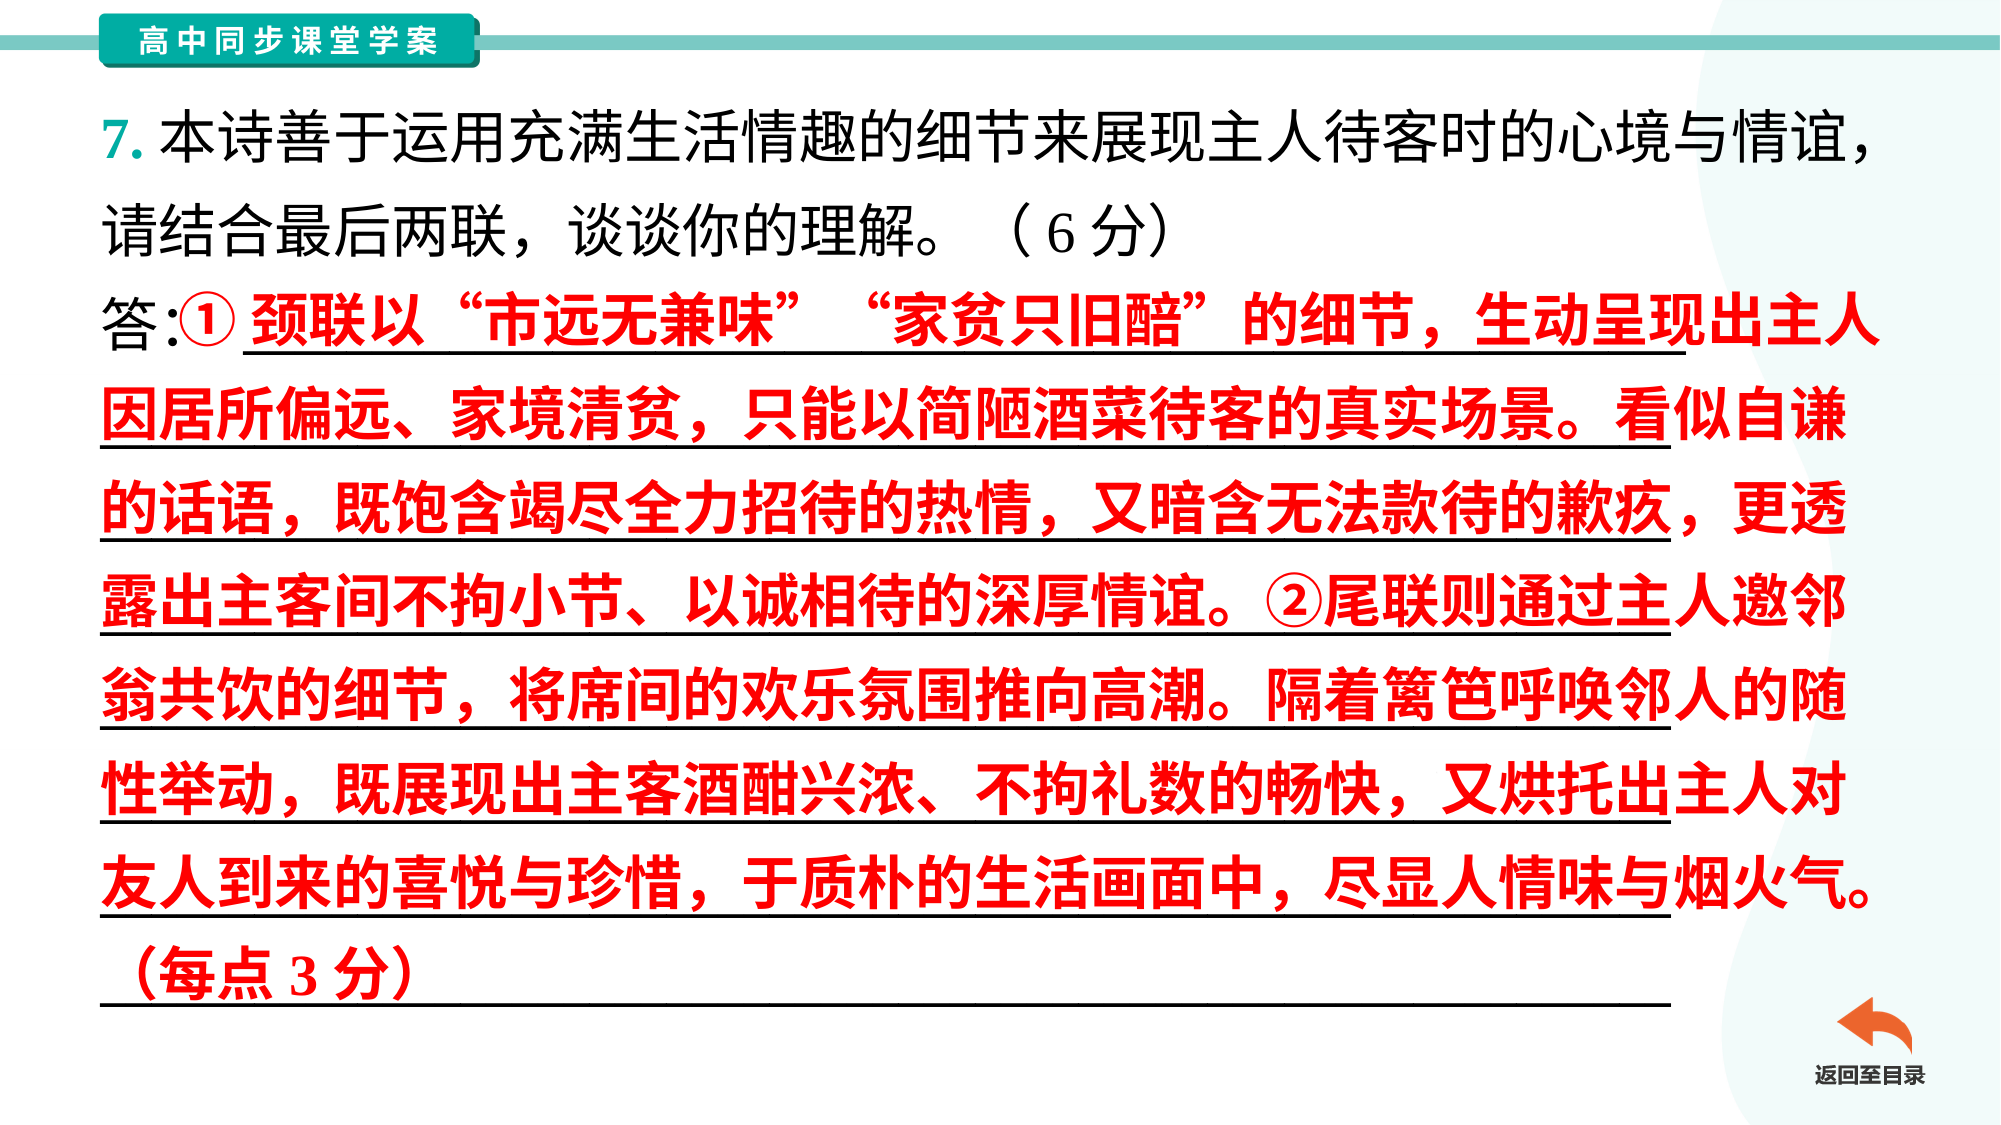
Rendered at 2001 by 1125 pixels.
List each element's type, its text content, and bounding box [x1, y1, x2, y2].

text_box 7.本诗善于运用充满生活情趣的细节来展现主人待客时的心境与情谊， 请结合最后两联，谈谈你的理解。（6分） 答： ________________________________________________________ _____________________________________________________________ _____________________________________________________________ _____________________________________________________________ _____________________________________________________________ _____________________________________________________________ _____________________________________________________________ _____________________________________________________________ [100, 76, 1899, 259]
picture [0, 0, 2000, 1125]
text_box ①颈联以“市远无兼味”“家贫只旧醅”的细节，生动呈现出主人 因居所偏远、家境清贫，只能以简陋酒菜待客的真实场景。看似自谦 的话语，既饱含竭尽全力招待的热情，又暗含无法款待的歉疚，更透 露出主客间不拘小节、以诚相待的深厚情谊。②尾联则通过主人邀邻 翁共饮的细节，将席间的欢乐氛围推向高潮。隔着篱笆呼唤邻人的随 性举动，既展现出主客酒酣兴浓、不拘礼数的畅快，又烘托出主人对 友人到来的喜悦与珍惜，于质朴的生活画面中，尽显人情味与烟火气。 （每点3分） [100, 259, 1899, 999]
